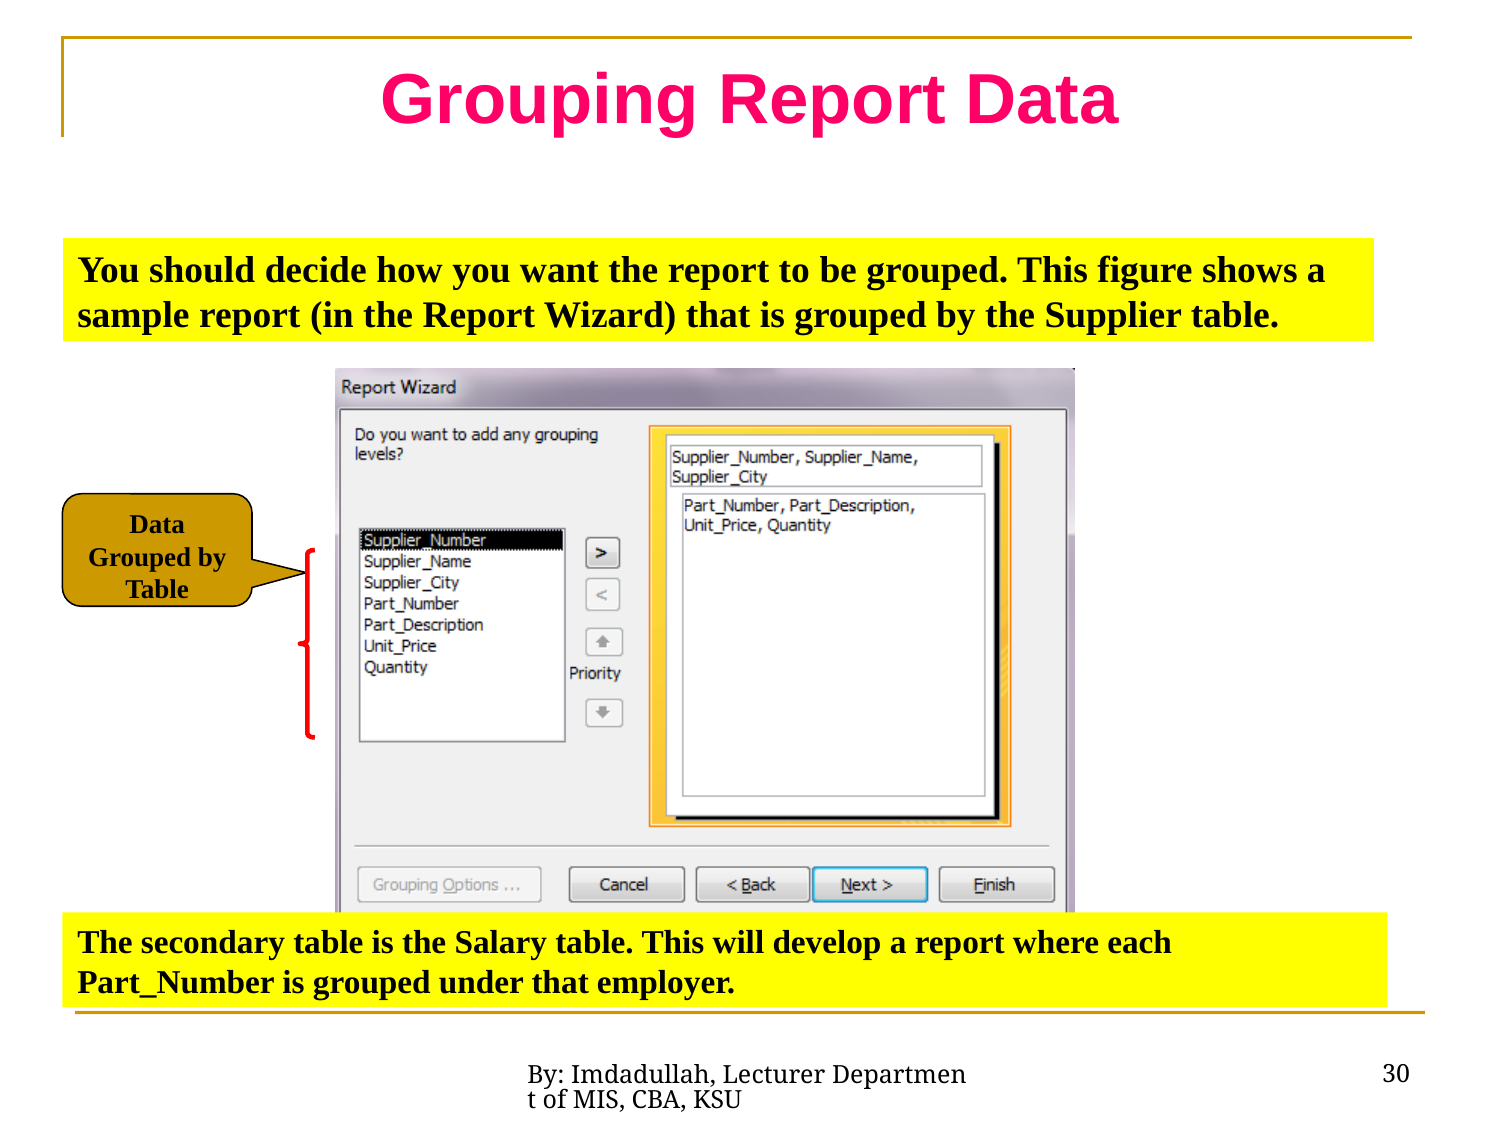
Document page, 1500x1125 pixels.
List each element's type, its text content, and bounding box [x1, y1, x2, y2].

footer By: Imdadullah, Lecturer Department of MIS, CBA, KSU [512, 1025, 988, 1100]
slide_number 30 [1074, 1024, 1425, 1100]
text_box You should decide how you want the report to be grouped. This figure shows a sample report (in the Report Wizard) that is grouped by the Supplier table. [62, 237, 1375, 343]
text_box The secondary table is the Salary table. This will develop a report where each Part_Number is grouped under that employer. [64, 914, 1388, 1008]
text_box Data Grouped by Table [62, 493, 307, 607]
text_box [299, 549, 315, 738]
title Grouping Report Data [75, 45, 1425, 233]
picture [335, 367, 1076, 927]
